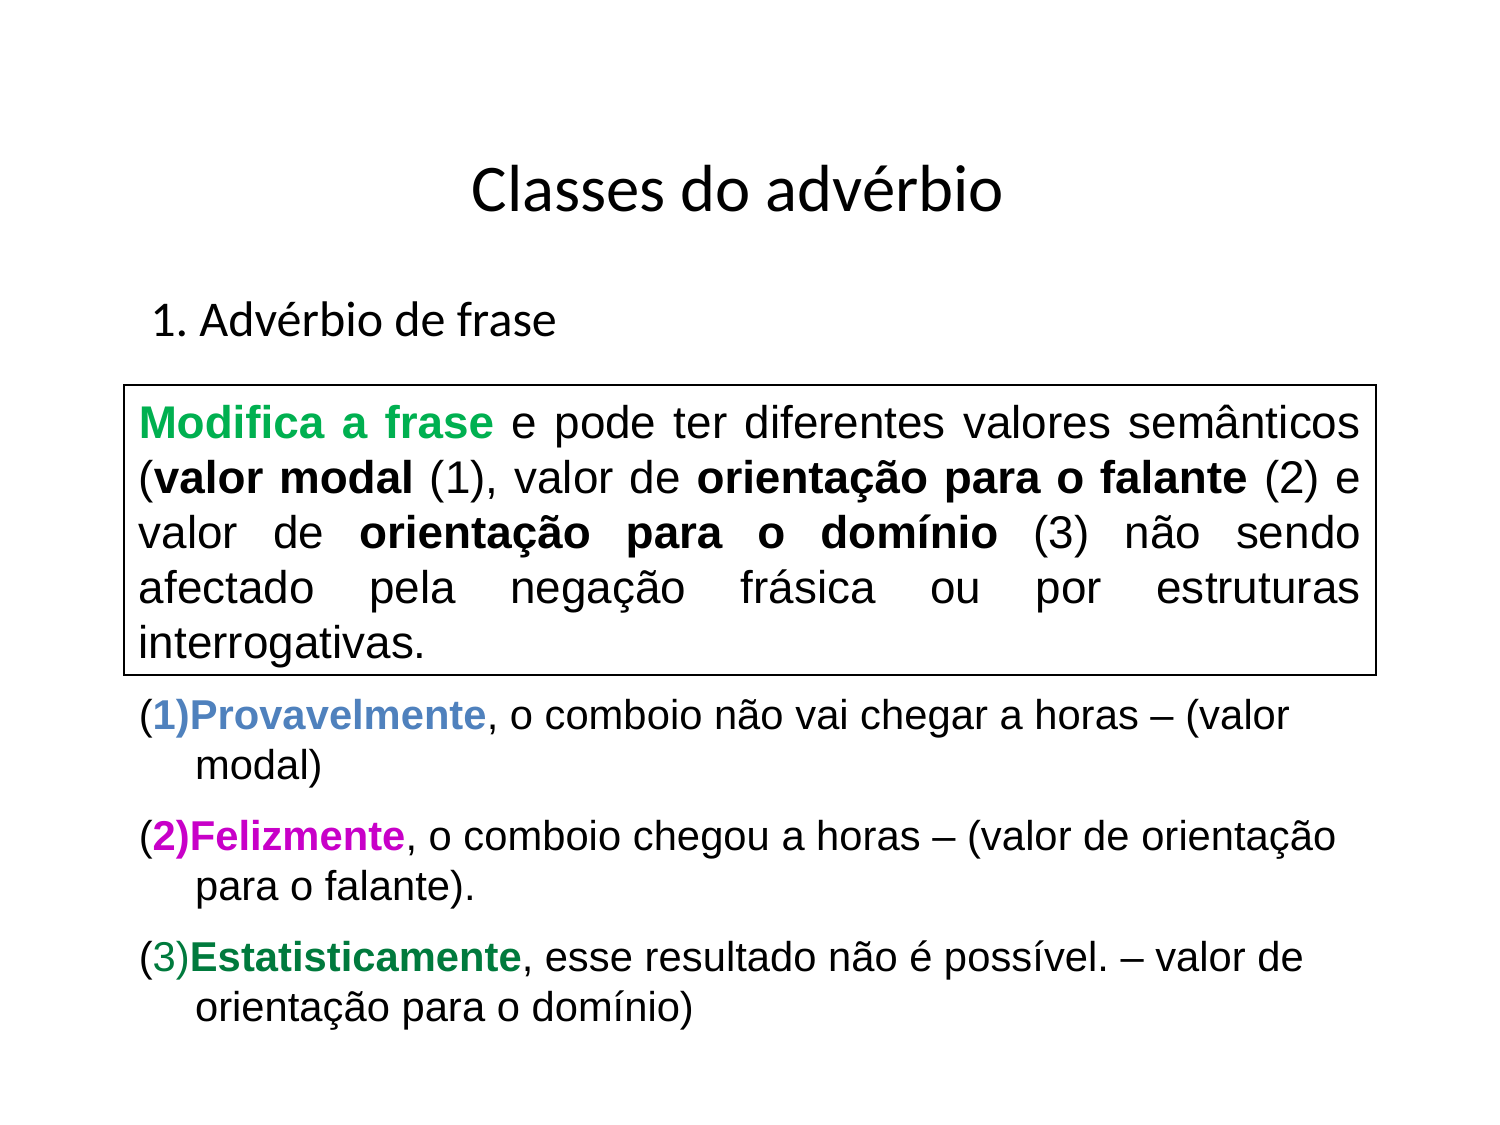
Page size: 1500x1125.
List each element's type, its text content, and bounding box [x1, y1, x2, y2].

text_box 1. Advérbio de frase [135, 278, 821, 354]
text_box Classes do advérbio [395, 137, 1081, 232]
text_box Modifica a frase e pode ter diferentes valores semânticos (valor modal (1), valor de orientação para o falante (2) e valor de orientação para o domínio (3) não sendo afectado pela negação frásica ou por estruturas interrogativas. [123, 385, 1376, 676]
text_box (1)Provavelmente, o comboio não vai chegar a horas – (valor modal) (2)Felizmente, o comboio chegou a horas – (valor de orientação para o falante). (3)Estatisticamente, esse resultado não é possível. – valor de orientação para o domínio) [123, 680, 1376, 1038]
